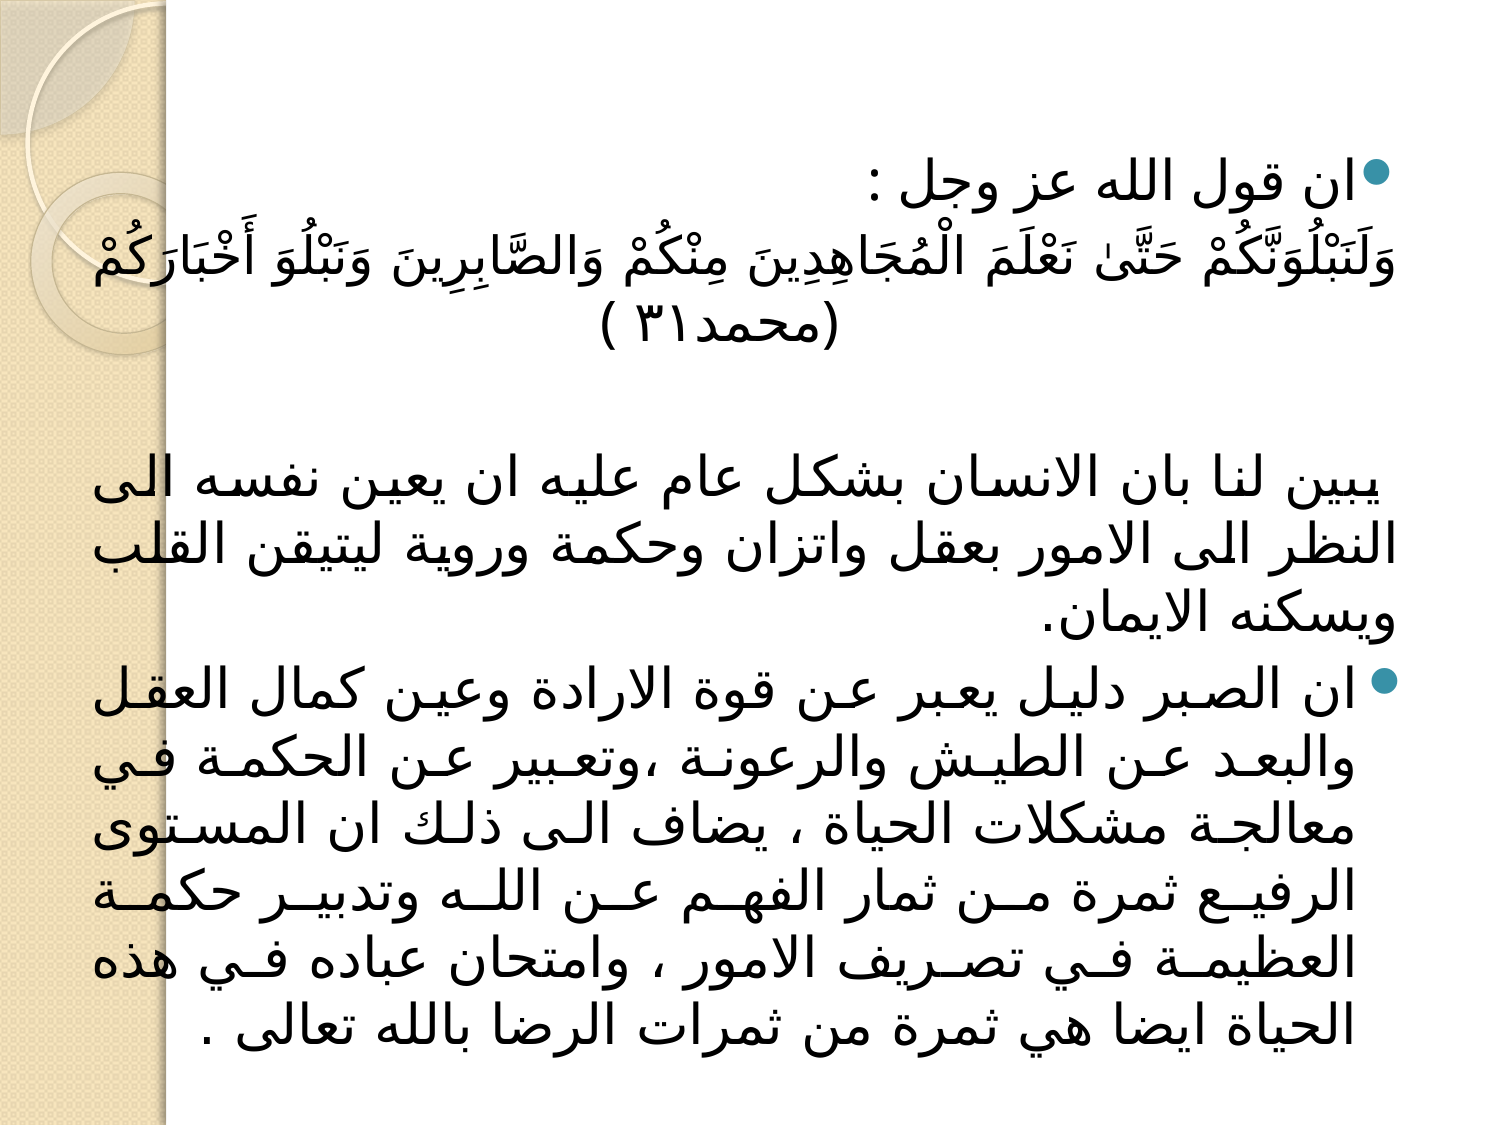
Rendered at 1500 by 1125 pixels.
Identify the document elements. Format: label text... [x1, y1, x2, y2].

list ان قول الله عز وجل : وَلَنَبْلُوَنَّكُمْ حَتَّىٰ نَعْلَمَ الْمُجَاهِدِينَ مِنْكُمْ وَالصَّابِرِينَ وَنَبْلُوَ أَخْبَارَكُمْ ﴿محمد٣١ ﴾ يبين لنا بان الانسان بشكل عام عليه ان يعين نفسه الى النظر الى الامور بعقل واتزان وحكمة وروية ليتيقن القلب ويسكنه الايمان. ان الصبر دليل يعبر عن قوة الارادة وعين كمال العقل والبعد عن الطيش والرعونة ،وتعبير عن الحكمة في معالجة مشكلات الحياة ، يضاف الى ذلك ان المستوى الرفيع ثمرة من ثمار الفهم عن الله وتدبير حكمة العظيمة في تصريف الامور ، وامتحان عباده في هذه الحياة ايضا هي ثمرة من ثمرات الرضا بالله تعالى . [76, 137, 1424, 1071]
